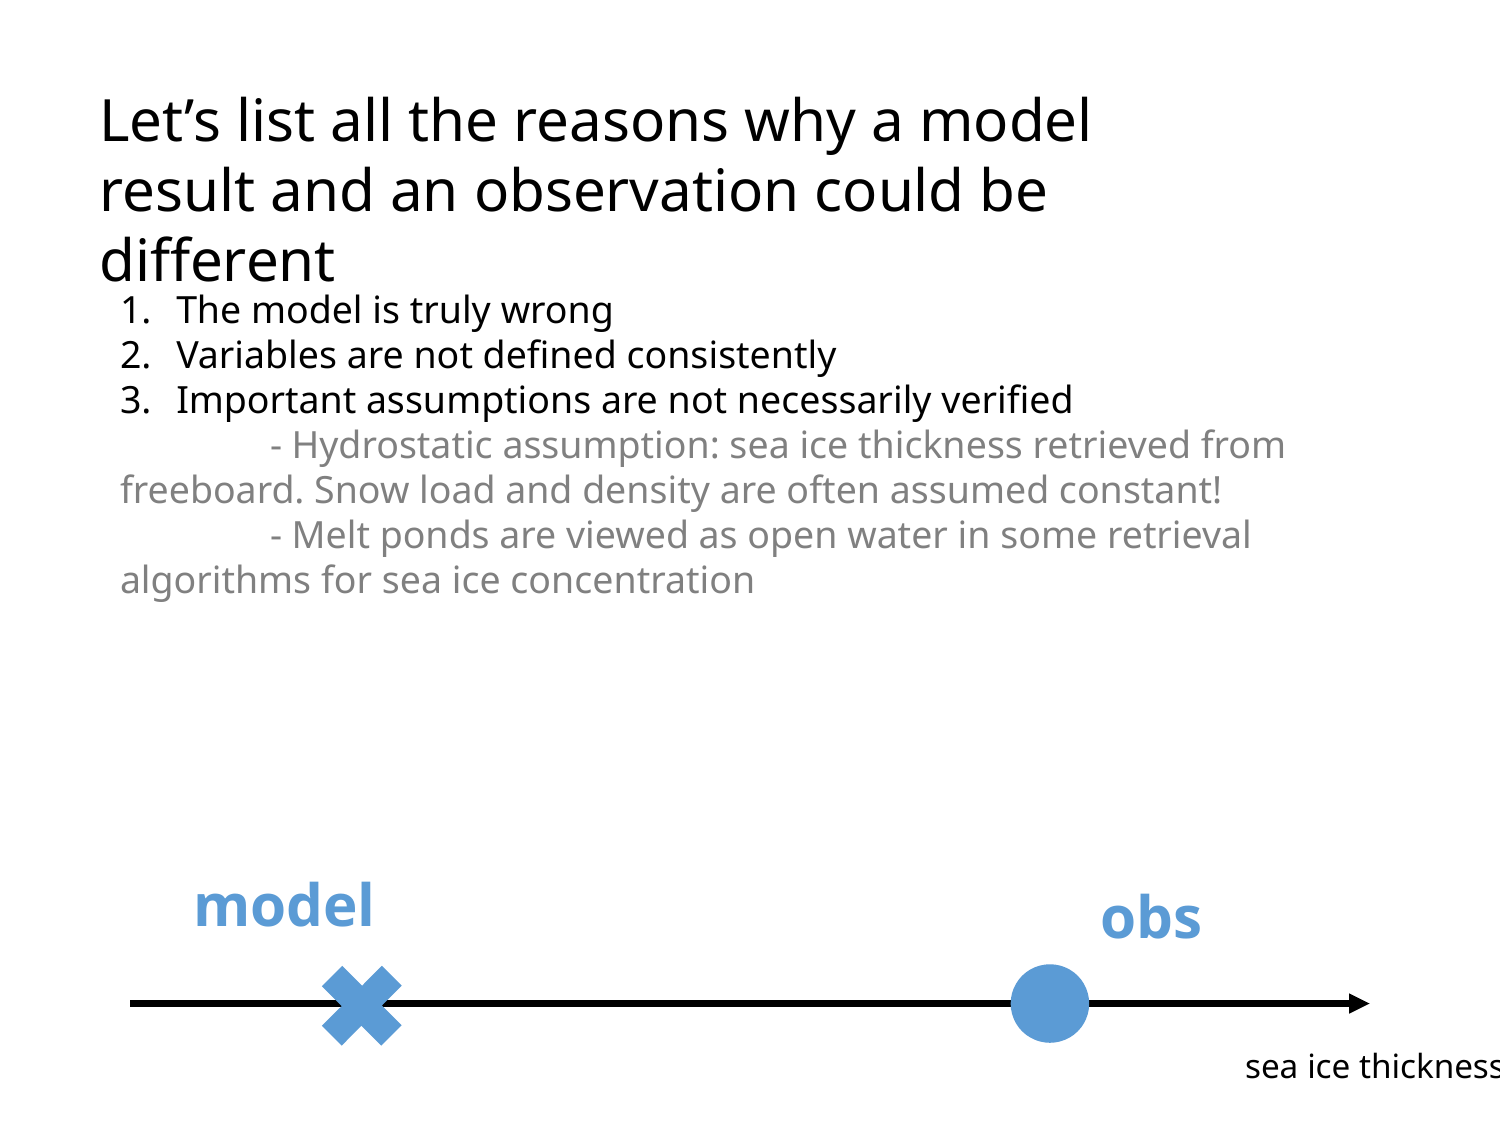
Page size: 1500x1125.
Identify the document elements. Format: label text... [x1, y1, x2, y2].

text_box The model is truly wrong Variables are not defined consistently Important assumptions are not necessarily verified - Hydrostatic assumption: sea ice thickness retrieved from freeboard. Snow load and density are often assumed constant! - Melt ponds are viewed as open water in some retrieval algorithms for sea ice concentration [105, 278, 1454, 609]
text_box [320, 1004, 404, 1048]
text_box model [178, 860, 436, 946]
text_box [1009, 1004, 1091, 1044]
text_box Let’s list all the reasons why a model result and an observation could be different [84, 75, 1212, 301]
text_box [1009, 963, 1091, 1003]
text_box [320, 964, 404, 1003]
text_box sea ice thickness [1230, 1037, 1500, 1093]
text_box obs [1085, 873, 1343, 958]
